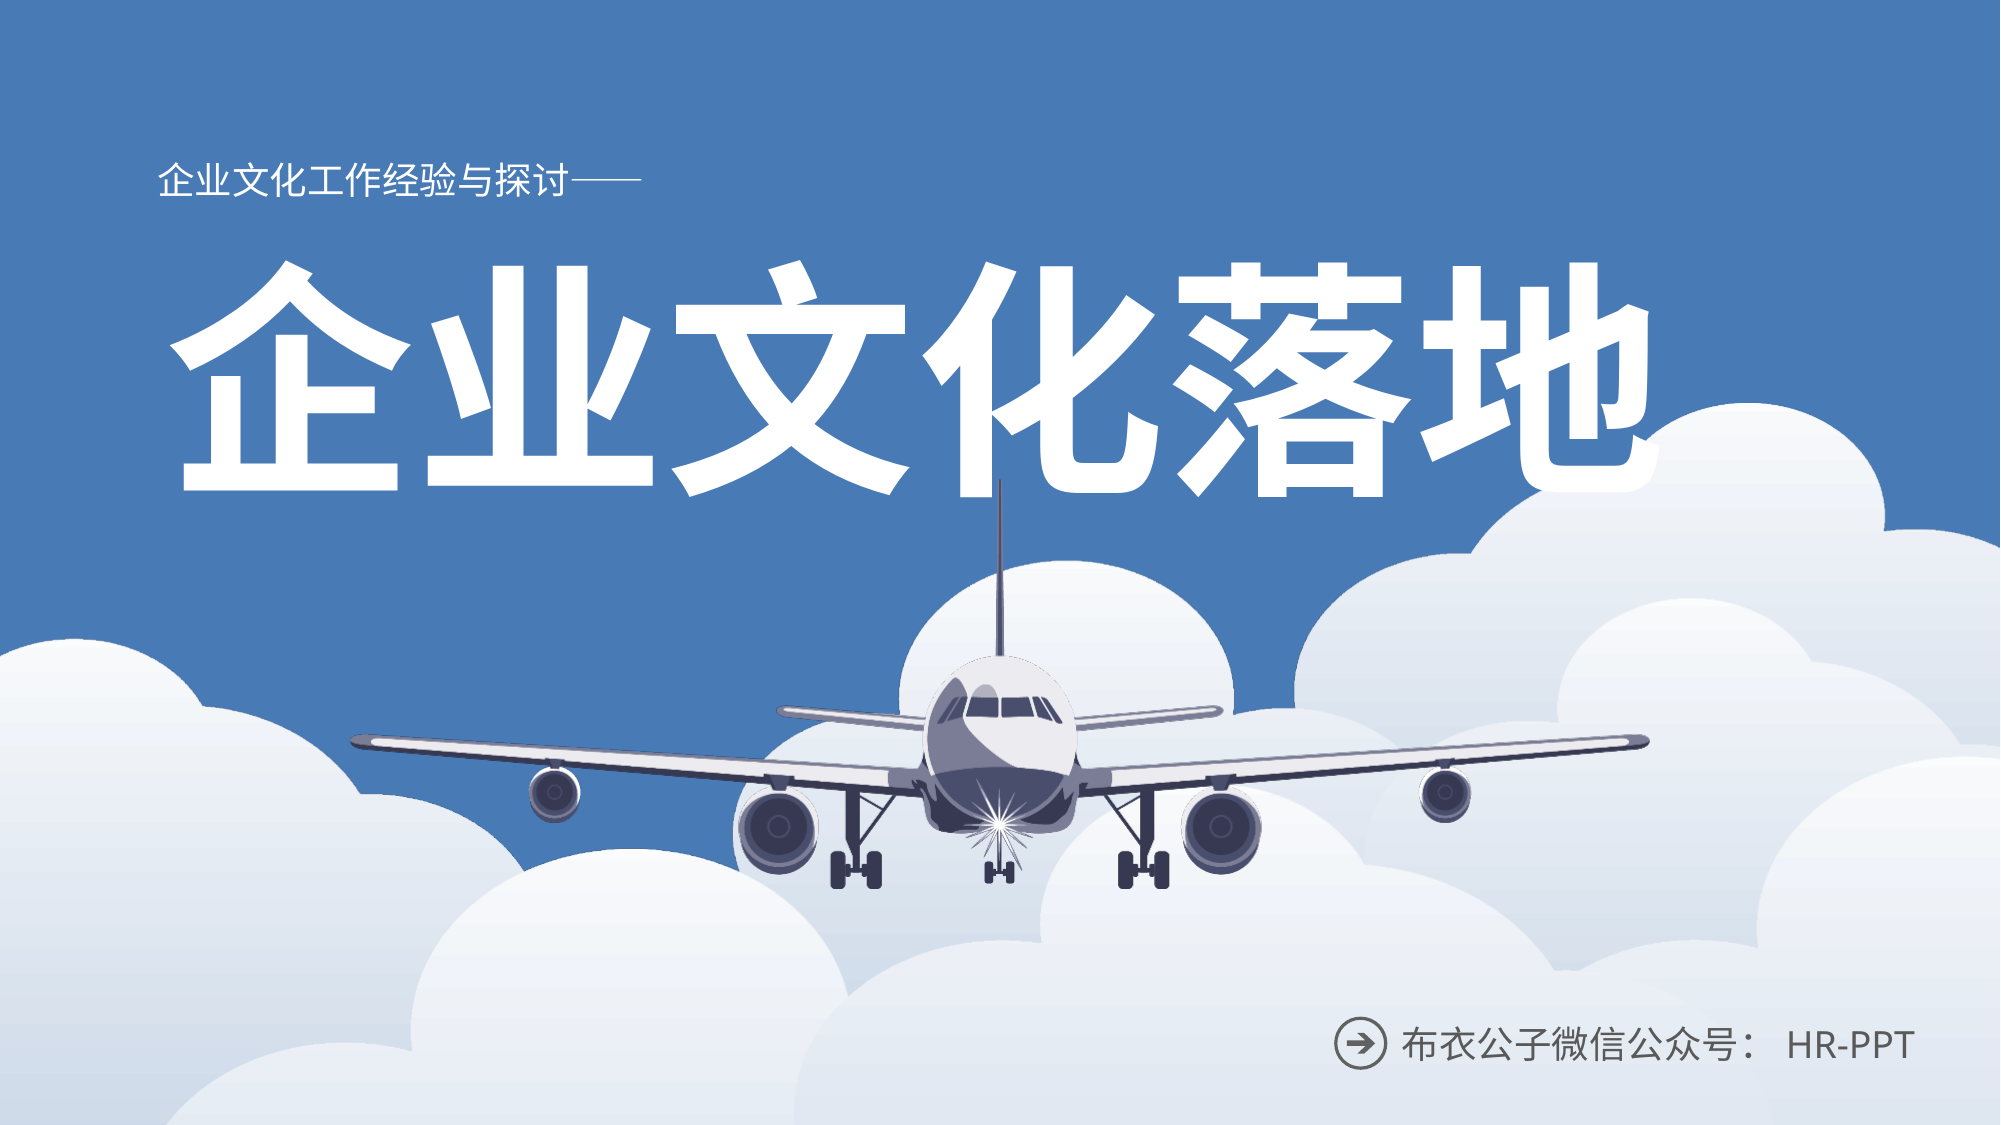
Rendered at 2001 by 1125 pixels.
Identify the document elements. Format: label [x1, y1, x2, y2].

picture [1279, 403, 1376, 419]
picture [0, 403, 2001, 1125]
picture [1481, 403, 1491, 408]
picture [992, 403, 1008, 411]
picture [1286, 442, 1353, 464]
picture [241, 403, 276, 463]
picture [523, 403, 557, 456]
